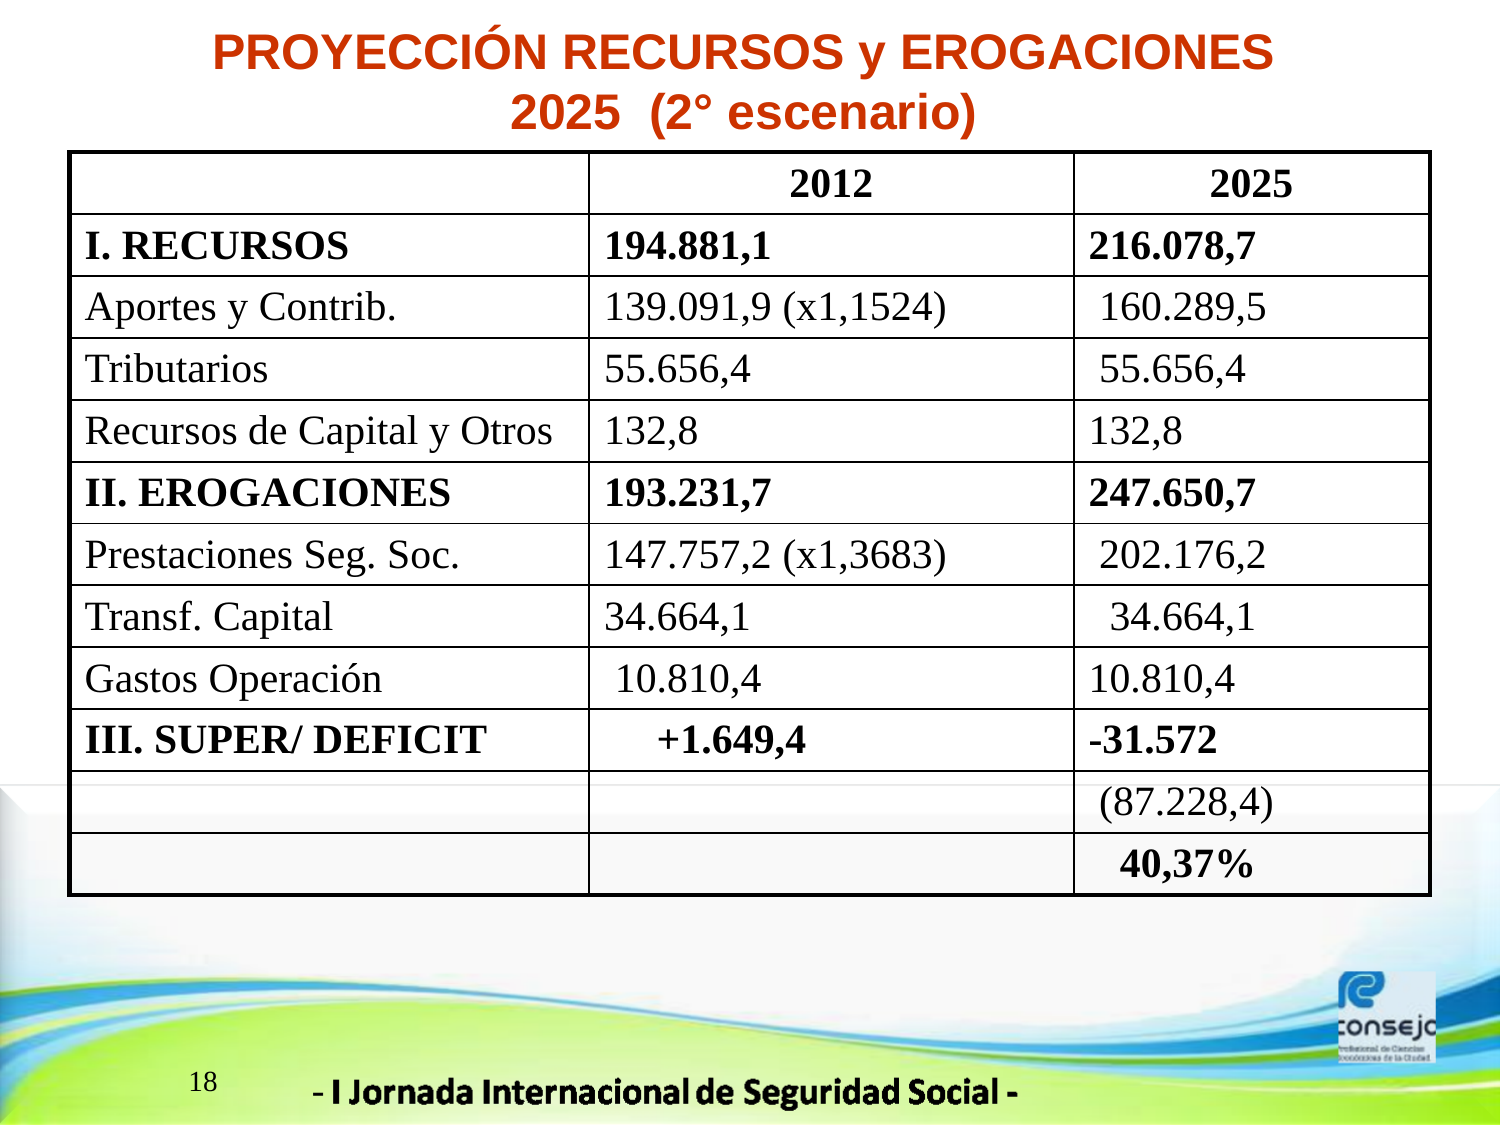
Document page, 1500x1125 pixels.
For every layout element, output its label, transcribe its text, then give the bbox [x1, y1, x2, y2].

table_cell I. RECURSOS [72, 215, 588, 275]
table_cell +1.649,4 [590, 710, 1073, 770]
table_cell [590, 772, 1073, 832]
table_cell 202.176,2 [1075, 524, 1428, 584]
table_cell [590, 834, 1073, 893]
table_cell 193.231,7 [590, 463, 1073, 523]
table_cell 55.656,4 [1075, 339, 1428, 399]
table_cell Recursos de Capital y Otros [72, 401, 588, 461]
table_header [72, 154, 588, 213]
table_cell 139.091,9 (x1,1524) [590, 277, 1073, 337]
table_header 2025 [1075, 154, 1428, 213]
table_header 2012 [590, 154, 1073, 213]
table_cell 216.078,7 [1075, 215, 1428, 275]
table_cell 10.810,4 [590, 648, 1073, 708]
table_cell II. EROGACIONES [72, 463, 588, 523]
table_cell Transf. Capital [72, 586, 588, 646]
table_cell [72, 772, 588, 832]
table_cell 34.664,1 [1075, 586, 1428, 646]
table_cell [72, 834, 588, 893]
table_cell 132,8 [1075, 401, 1428, 461]
table_cell 247.650,7 [1075, 463, 1428, 523]
table_cell 34.664,1 [590, 586, 1073, 646]
table_cell 147.757,2 (x1,3683) [590, 524, 1073, 584]
title PROYECCIÓN RECURSOS y EROGACIONES 2025 (2° escenario) [53, 11, 1436, 200]
table_cell III. SUPER/ DEFICIT [72, 710, 588, 770]
table_cell 55.656,4 [590, 339, 1073, 399]
table_cell Aportes y Contrib. [72, 277, 588, 337]
table_cell 160.289,5 [1075, 277, 1428, 337]
table_cell 194.881,1 [590, 215, 1073, 275]
table_cell 132,8 [590, 401, 1073, 461]
table_cell -31.572 [1075, 710, 1428, 770]
table_cell Gastos Operación [72, 648, 588, 708]
table_cell Tributarios [72, 339, 588, 399]
table_cell 10.810,4 [1075, 648, 1428, 708]
table_cell 40,37% [1075, 834, 1428, 893]
slide_number 18 [0, 1054, 234, 1125]
table_cell Prestaciones Seg. Soc. [72, 524, 588, 584]
table_cell (87.228,4) [1075, 772, 1428, 832]
picture [0, 780, 1500, 1125]
